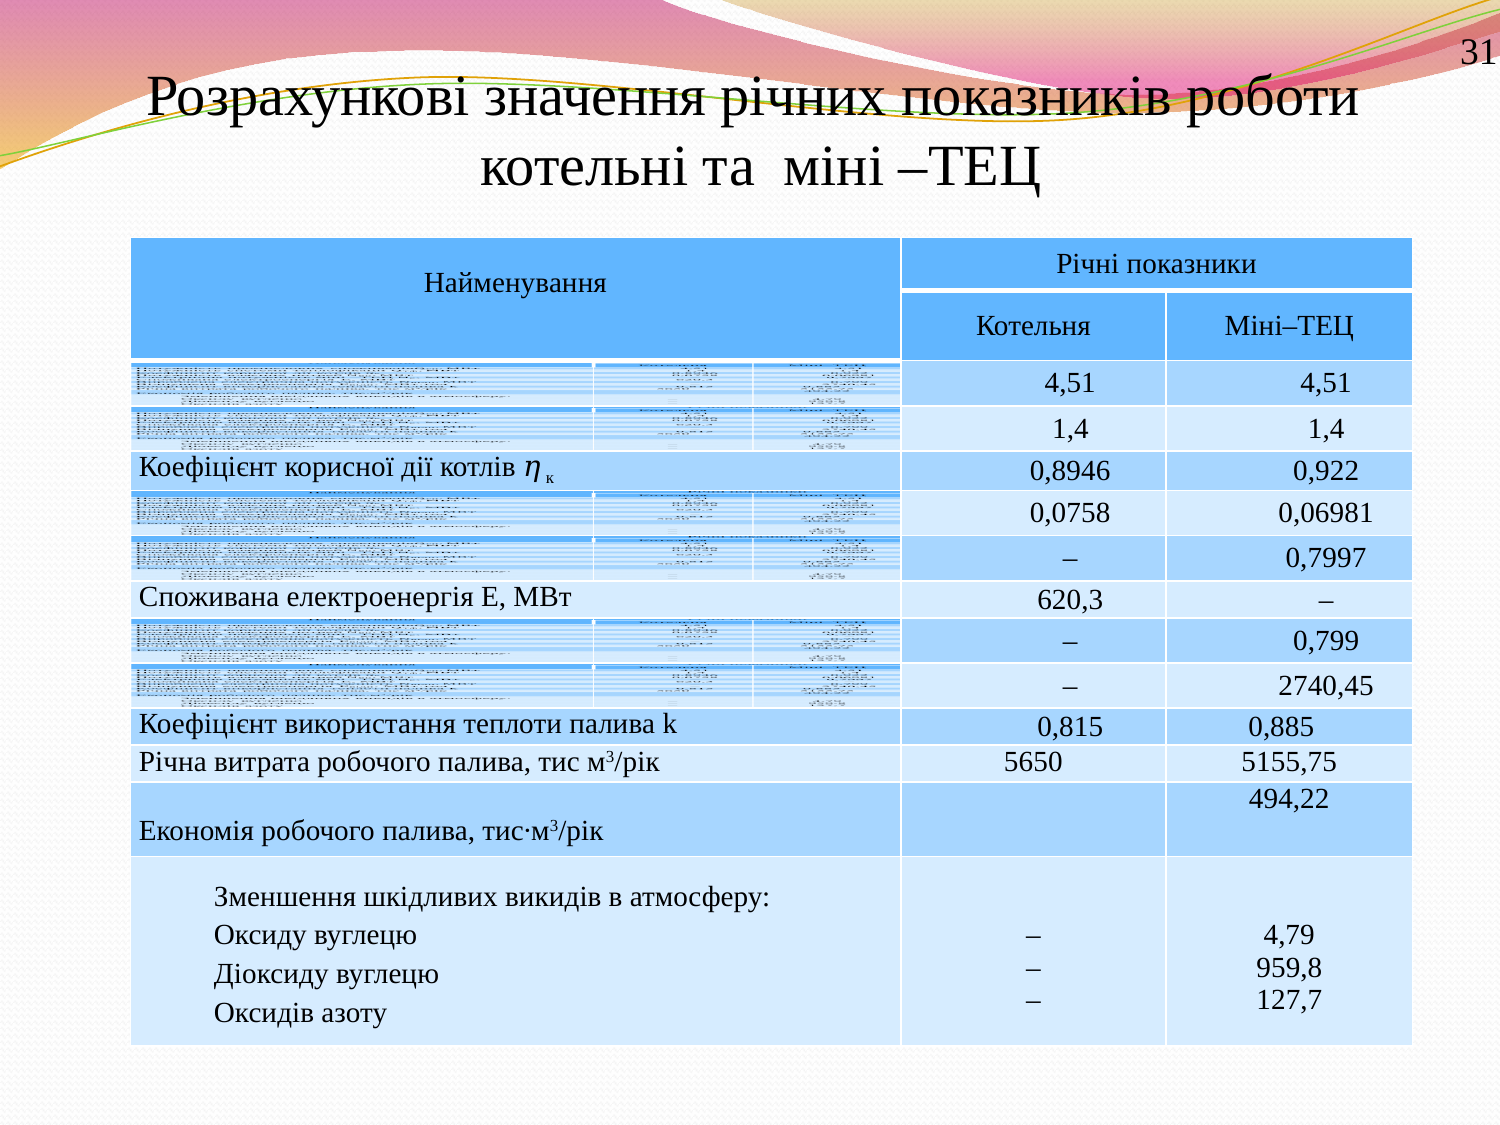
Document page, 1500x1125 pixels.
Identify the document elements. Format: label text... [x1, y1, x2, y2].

table_cell 5650 [902, 746, 1165, 781]
table_cell – [1167, 582, 1412, 617]
table_cell Коефіцієнт використання теплоти палива k [131, 709, 900, 744]
table_cell 0,06981 [1167, 491, 1412, 535]
table_cell – – – [902, 857, 1165, 1045]
table_cell Споживана електроенергія Е, МВт [131, 582, 900, 617]
table_cell 0,0758 [902, 491, 1165, 535]
table_header Річні показники [902, 238, 1412, 288]
table_cell 620,3 [902, 582, 1165, 617]
table_cell 0,815 [902, 709, 1165, 744]
table_cell 4,79 959,8 127,7 [1167, 857, 1412, 1045]
table_cell 4,51 [902, 361, 1165, 405]
table_cell – [902, 619, 1165, 662]
table_cell [131, 536, 900, 580]
table_cell [131, 619, 900, 662]
text_box Розрахункові значення річних показників роботи котельні та міні –ТЕЦ [131, 49, 1376, 205]
table_cell 0,922 [1167, 452, 1412, 490]
table_cell [131, 407, 900, 450]
table_cell 0,885 [1167, 709, 1412, 744]
table_cell – [902, 536, 1165, 580]
table_cell [902, 783, 1165, 856]
table_header Найменування [131, 238, 900, 358]
table_cell [131, 363, 900, 405]
table_cell 4,51 [1167, 361, 1412, 405]
table_cell 0,8946 [902, 452, 1165, 490]
slide_number 31 [1372, 12, 1498, 73]
table_cell Зменшення шкідливих викидів в атмосферу: Оксиду вуглецю Діоксиду вуглецю Оксидів азоту [131, 857, 900, 1045]
table_cell Річна витрата робочого палива, тис м3/рік [131, 746, 900, 781]
table_cell 494,22 [1167, 783, 1412, 856]
table_cell – [902, 664, 1165, 707]
table_cell 1,4 [902, 407, 1165, 450]
table_cell Міні–ТЕЦ [1167, 293, 1412, 360]
table_cell Економія робочого палива, тис∙м3/рік [131, 783, 900, 856]
table_cell 2740,45 [1167, 664, 1412, 707]
table_cell [131, 491, 900, 535]
table_cell 0,799 [1167, 619, 1412, 662]
table_cell 1,4 [1167, 407, 1412, 450]
table_cell 5155,75 [1167, 746, 1412, 781]
table_cell [131, 664, 900, 707]
table_cell Котельня [902, 293, 1165, 360]
table_cell Коефіцієнт корисної дії котлів 𝜂к [131, 452, 900, 490]
table_cell 0,7997 [1167, 536, 1412, 580]
